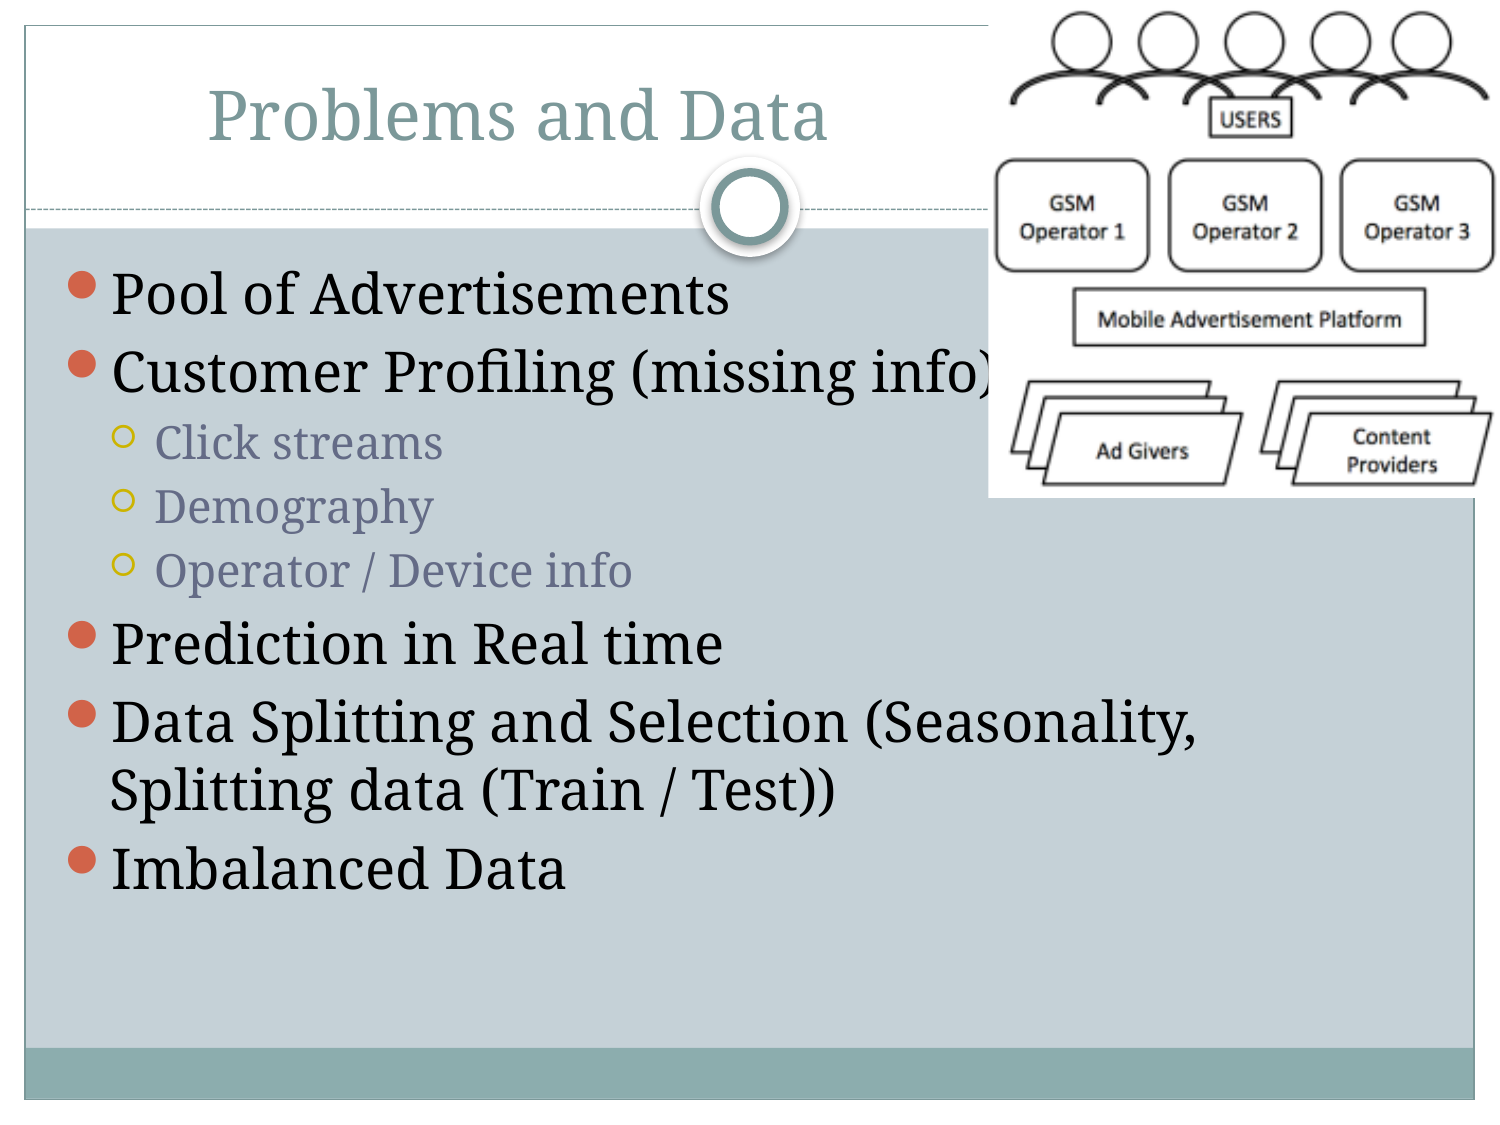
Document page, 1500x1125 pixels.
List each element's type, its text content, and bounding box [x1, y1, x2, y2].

list Pool of Advertisements Customer Profiling (missing info) Click streams Demography Operator / Device info Prediction in Real time Data Splitting and Selection (Seasonality, Splitting data (Train / Test)) Imbalanced Data [49, 250, 1445, 1001]
title Problems and Data [49, 37, 981, 162]
picture [988, 0, 1500, 498]
